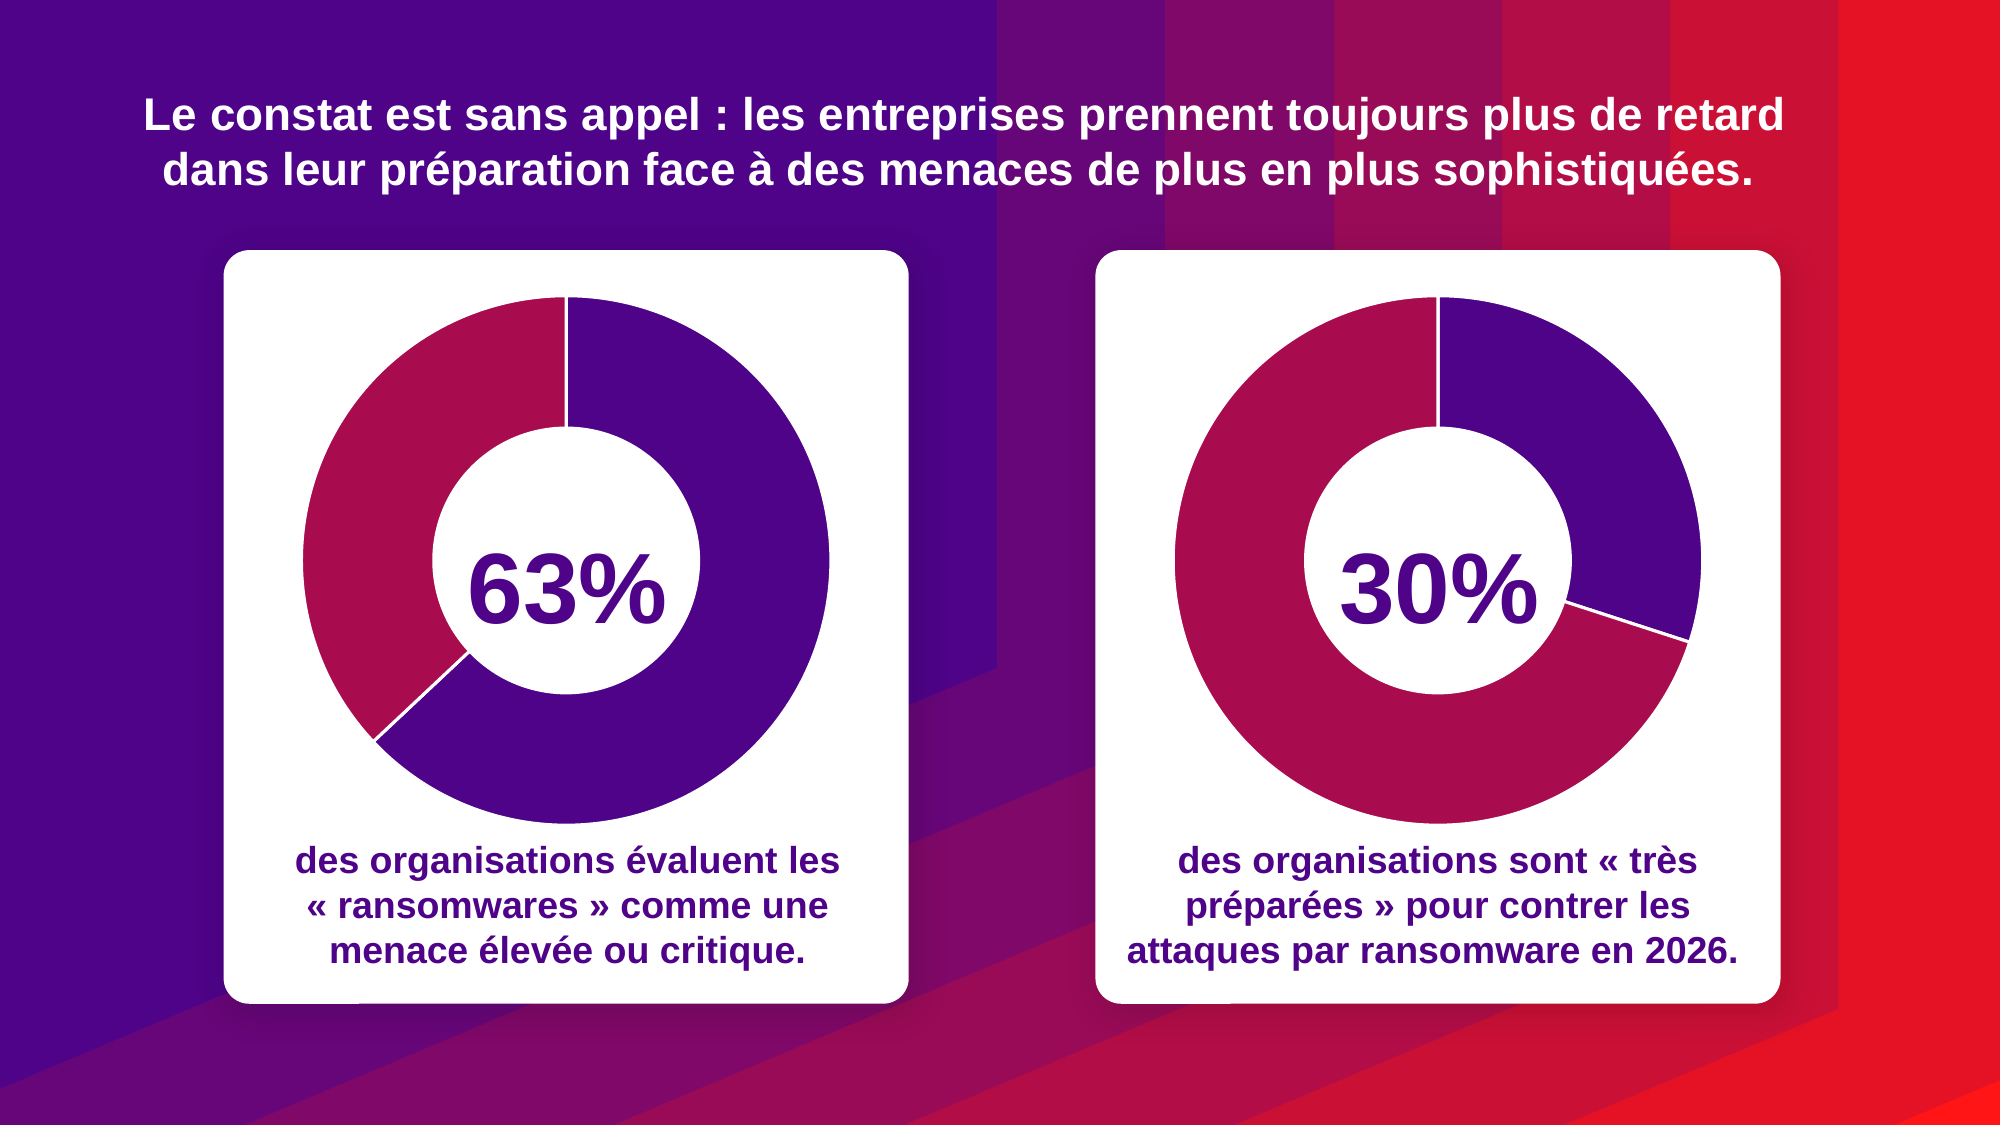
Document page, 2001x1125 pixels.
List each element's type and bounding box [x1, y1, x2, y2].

text_box [223, 250, 1781, 1004]
picture [0, 0, 2000, 1125]
